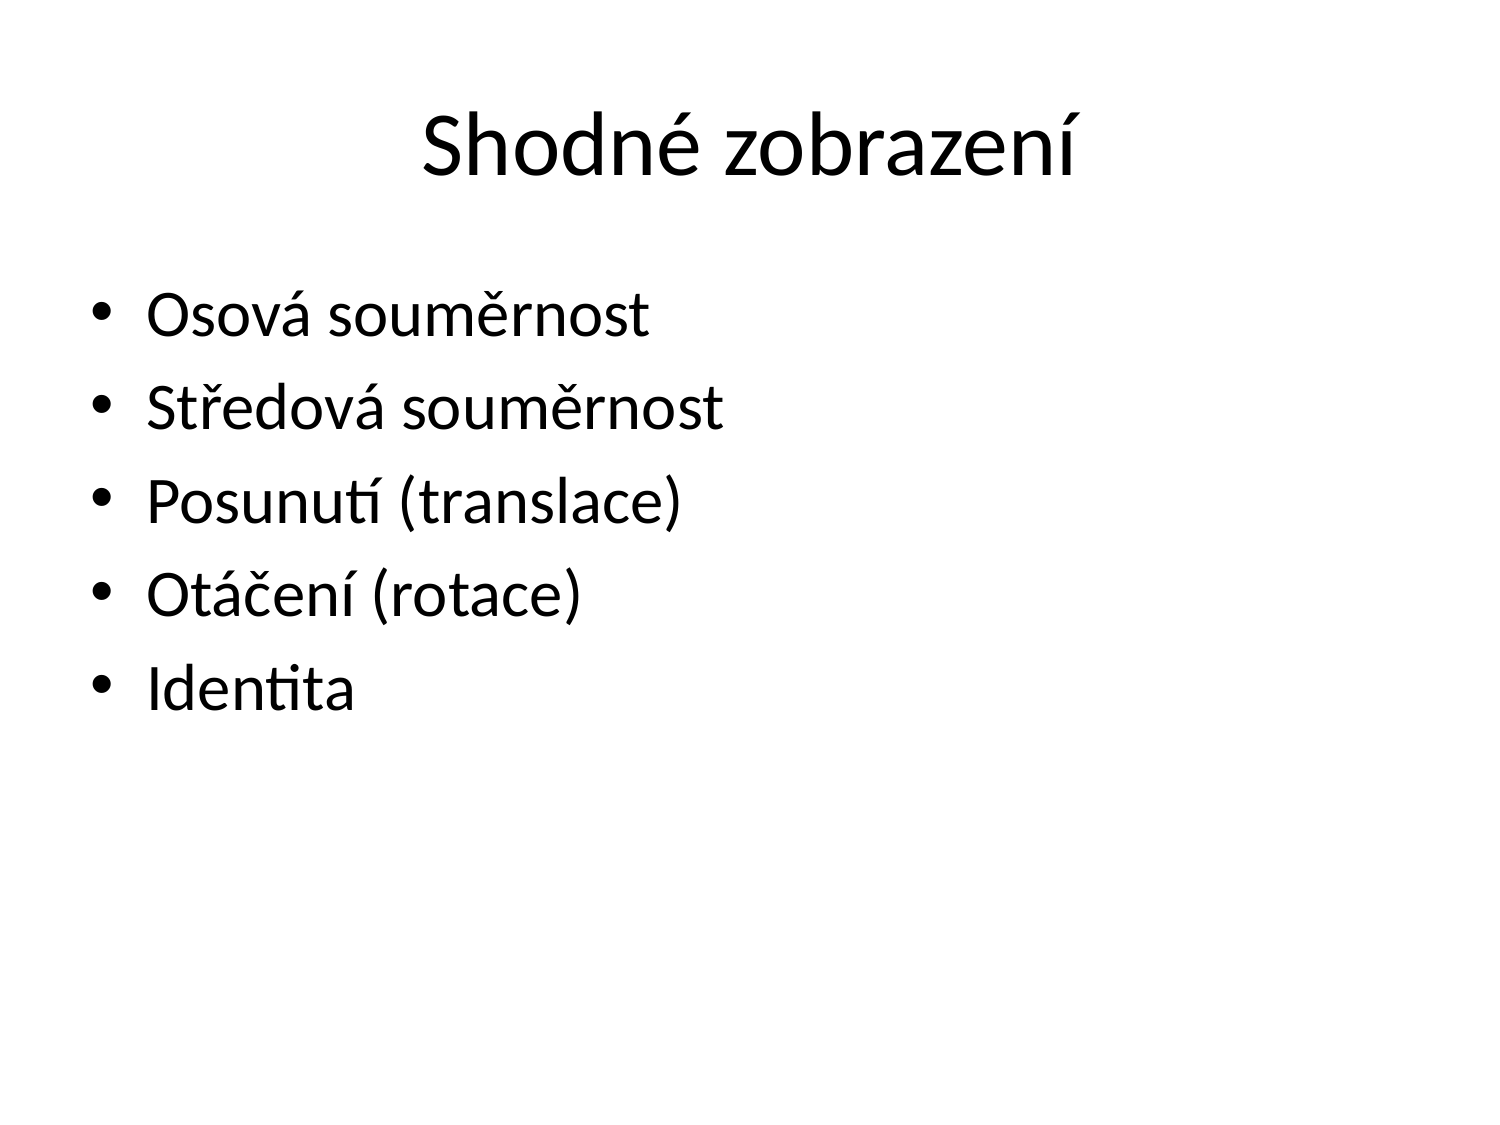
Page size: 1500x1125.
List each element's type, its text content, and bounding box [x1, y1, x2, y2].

title Shodné zobrazení [75, 45, 1425, 233]
